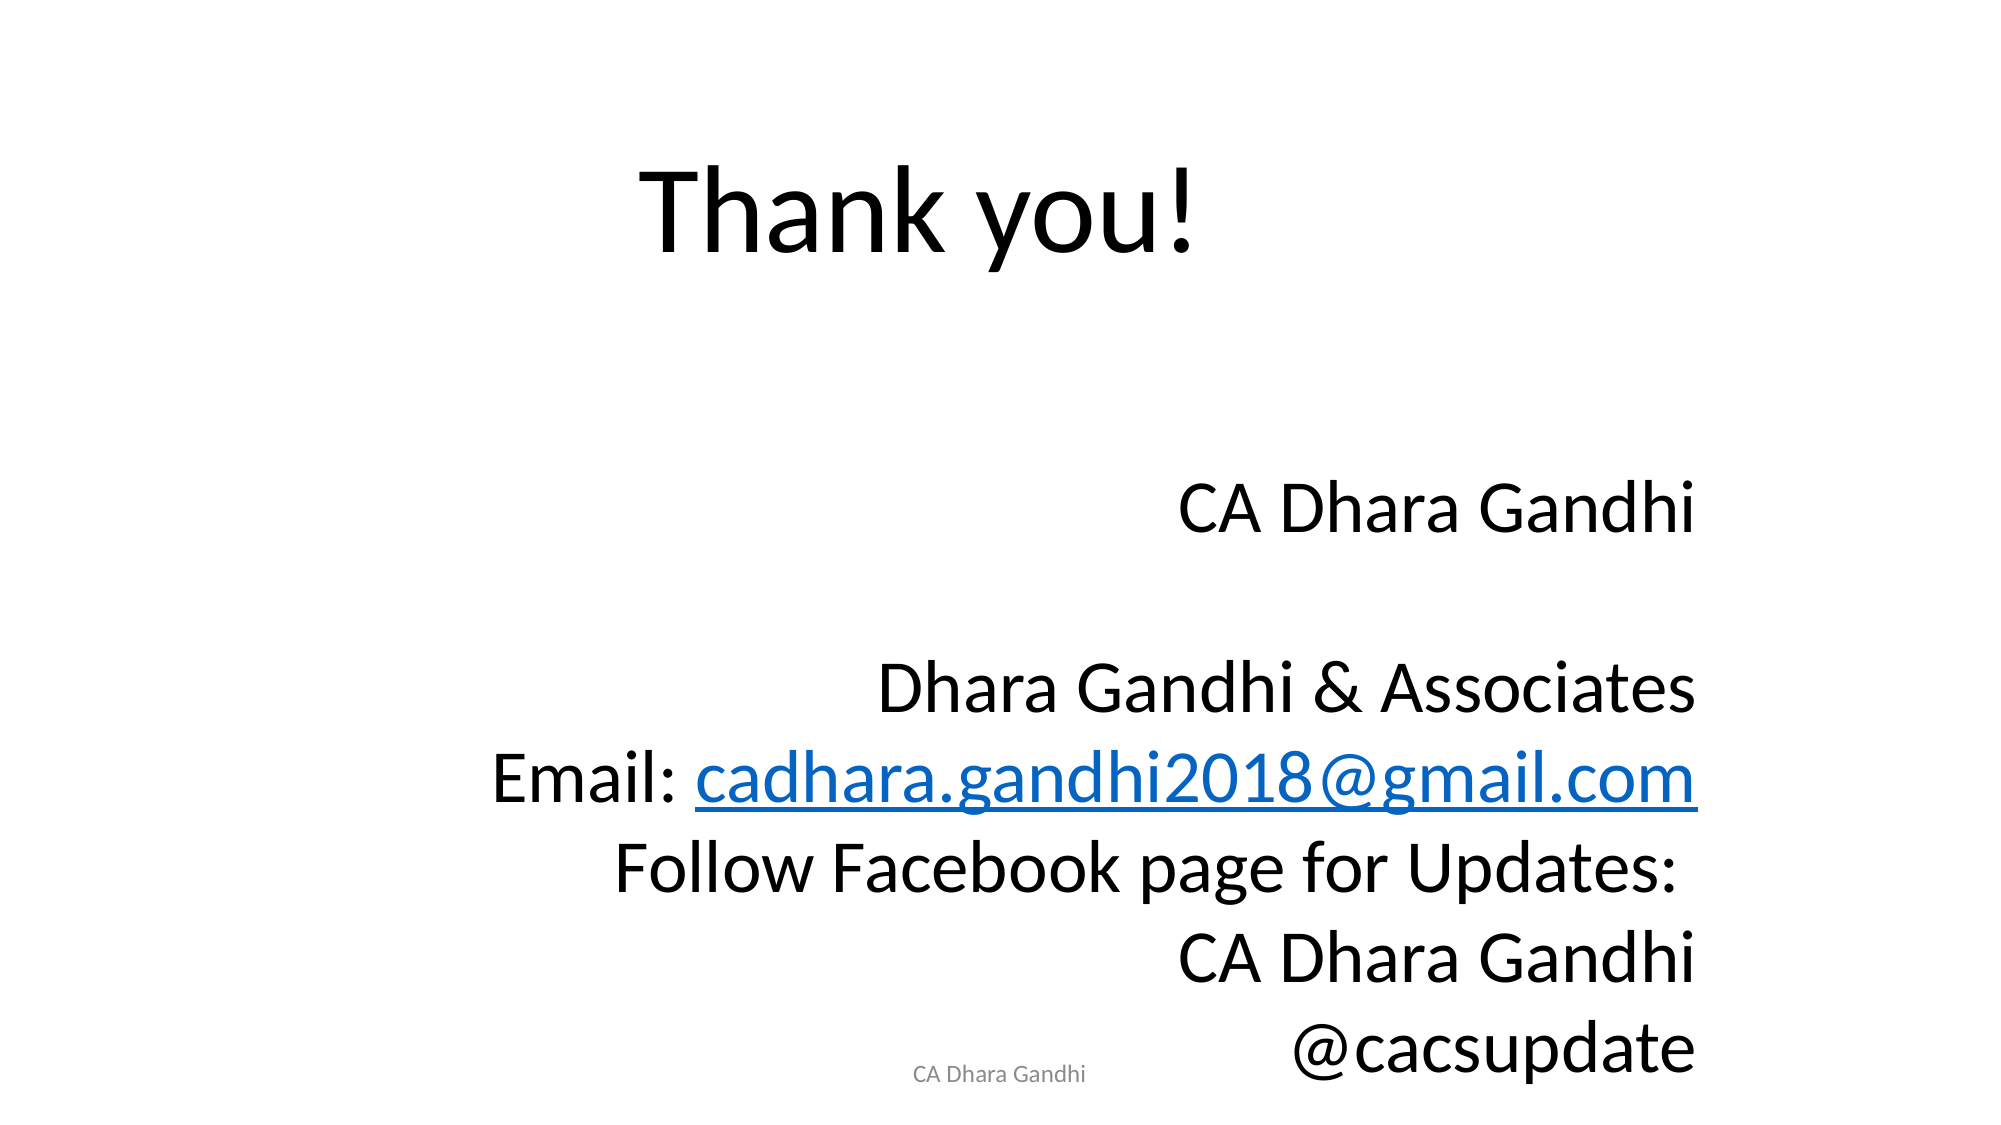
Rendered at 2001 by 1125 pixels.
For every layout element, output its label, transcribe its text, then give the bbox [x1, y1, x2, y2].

footer CA Dhara Gandhi [662, 1042, 1338, 1103]
text_box Thank you! CA Dhara Gandhi Dhara Gandhi & Associates Email: cadhara.gandhi2018@gmail.com Follow Facebook page for Updates: CA Dhara Gandhi @cacsupdate [129, 119, 1713, 1095]
